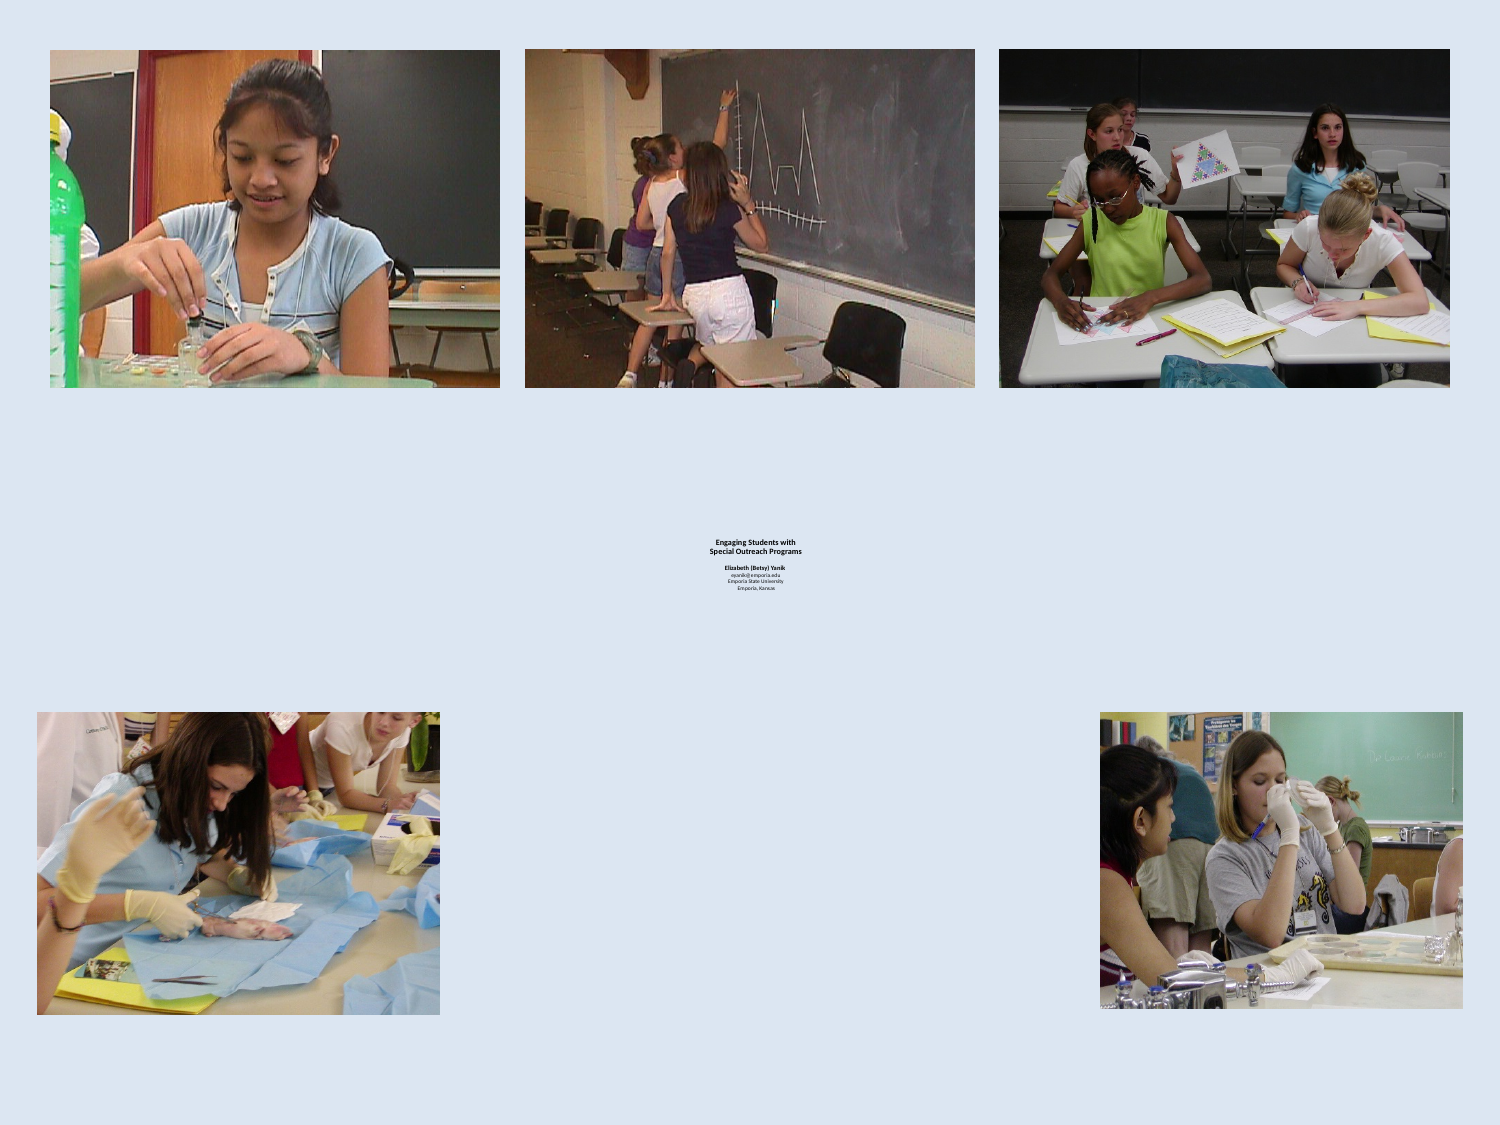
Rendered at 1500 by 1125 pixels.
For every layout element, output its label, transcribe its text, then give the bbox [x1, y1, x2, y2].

picture [524, 49, 975, 388]
picture [37, 712, 441, 1015]
title Engaging Students with Special Outreach Programs Elizabeth (Betsy) Yanik eyanik@emporia.edu Emporia State University Emporia, Kansas [11, 450, 1500, 644]
picture [999, 49, 1450, 388]
picture [1099, 712, 1463, 1009]
picture [49, 50, 500, 389]
